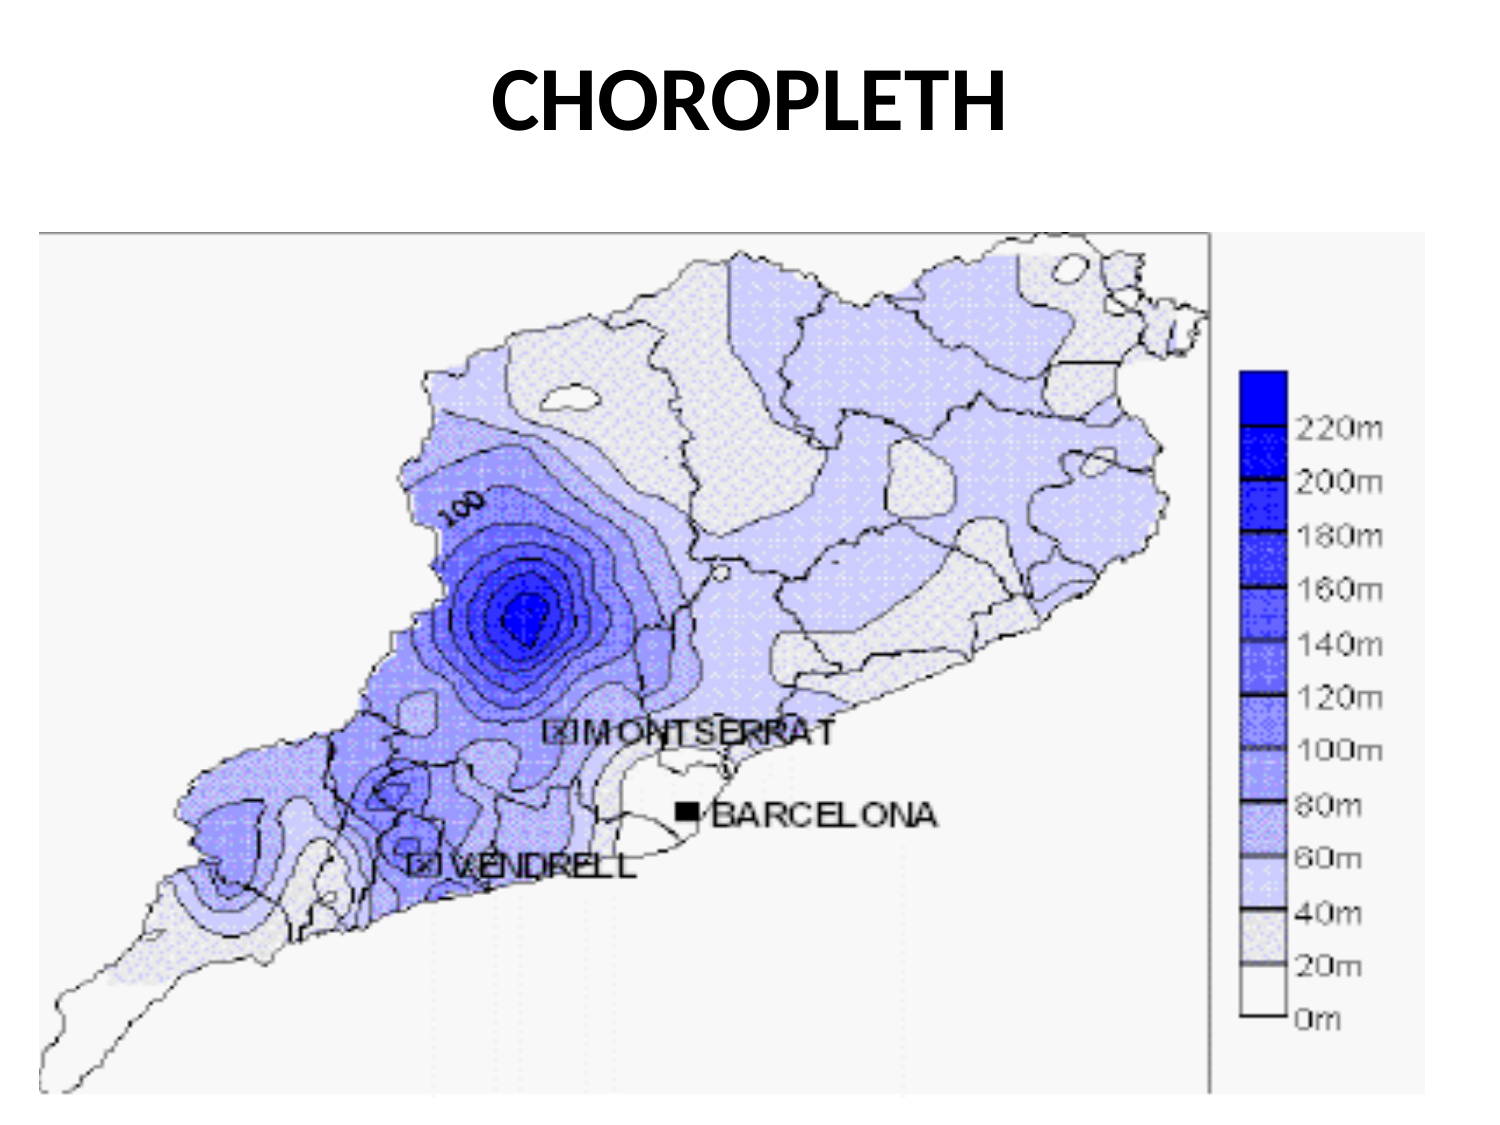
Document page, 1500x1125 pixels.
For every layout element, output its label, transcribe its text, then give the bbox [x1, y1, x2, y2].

title CHOROPLETH [0, 0, 1500, 188]
picture [39, 232, 1426, 1098]
